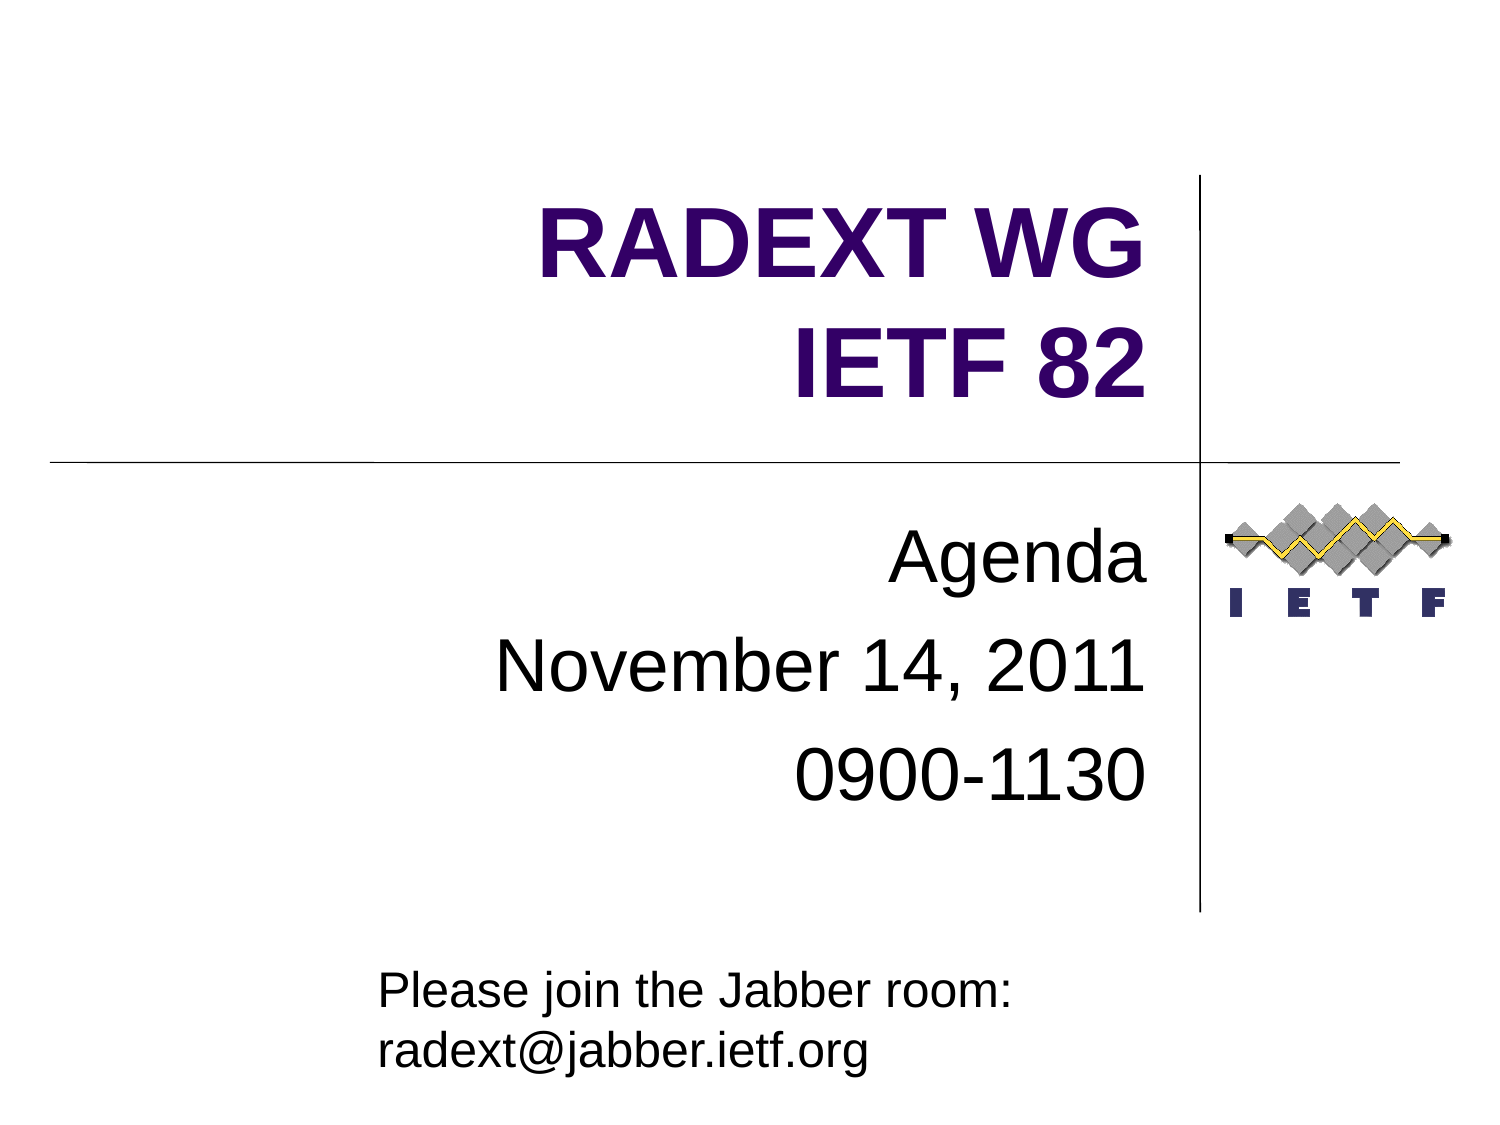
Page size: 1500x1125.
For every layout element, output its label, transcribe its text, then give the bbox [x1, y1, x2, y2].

picture [1212, 487, 1463, 631]
text_box RADEXT WG IETF 82 [49, 75, 1163, 425]
text_box Agenda November 14, 2011 0900-1130 [37, 500, 1163, 932]
text_box Please join the Jabber room: radext@jabber.ietf.org [362, 949, 1313, 1086]
